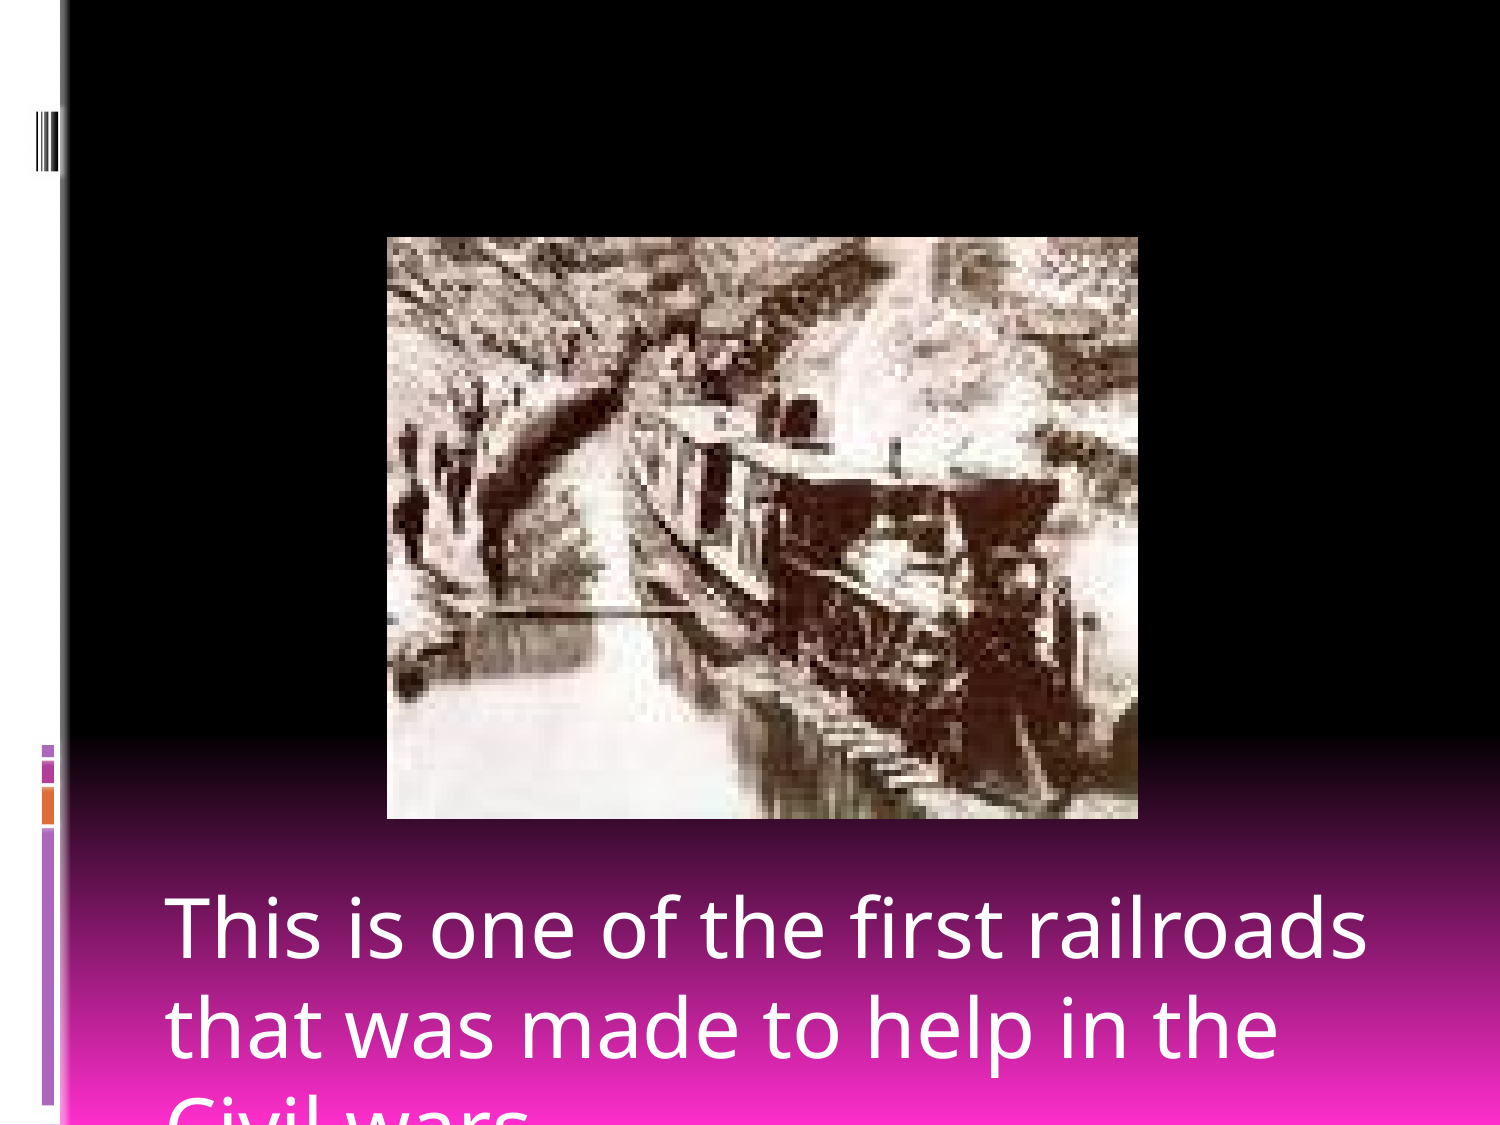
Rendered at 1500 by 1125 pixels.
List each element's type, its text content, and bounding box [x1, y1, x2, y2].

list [386, 236, 1138, 819]
text_box This is one of the first railroads that was made to help in the Civil wars … [149, 867, 1425, 1125]
